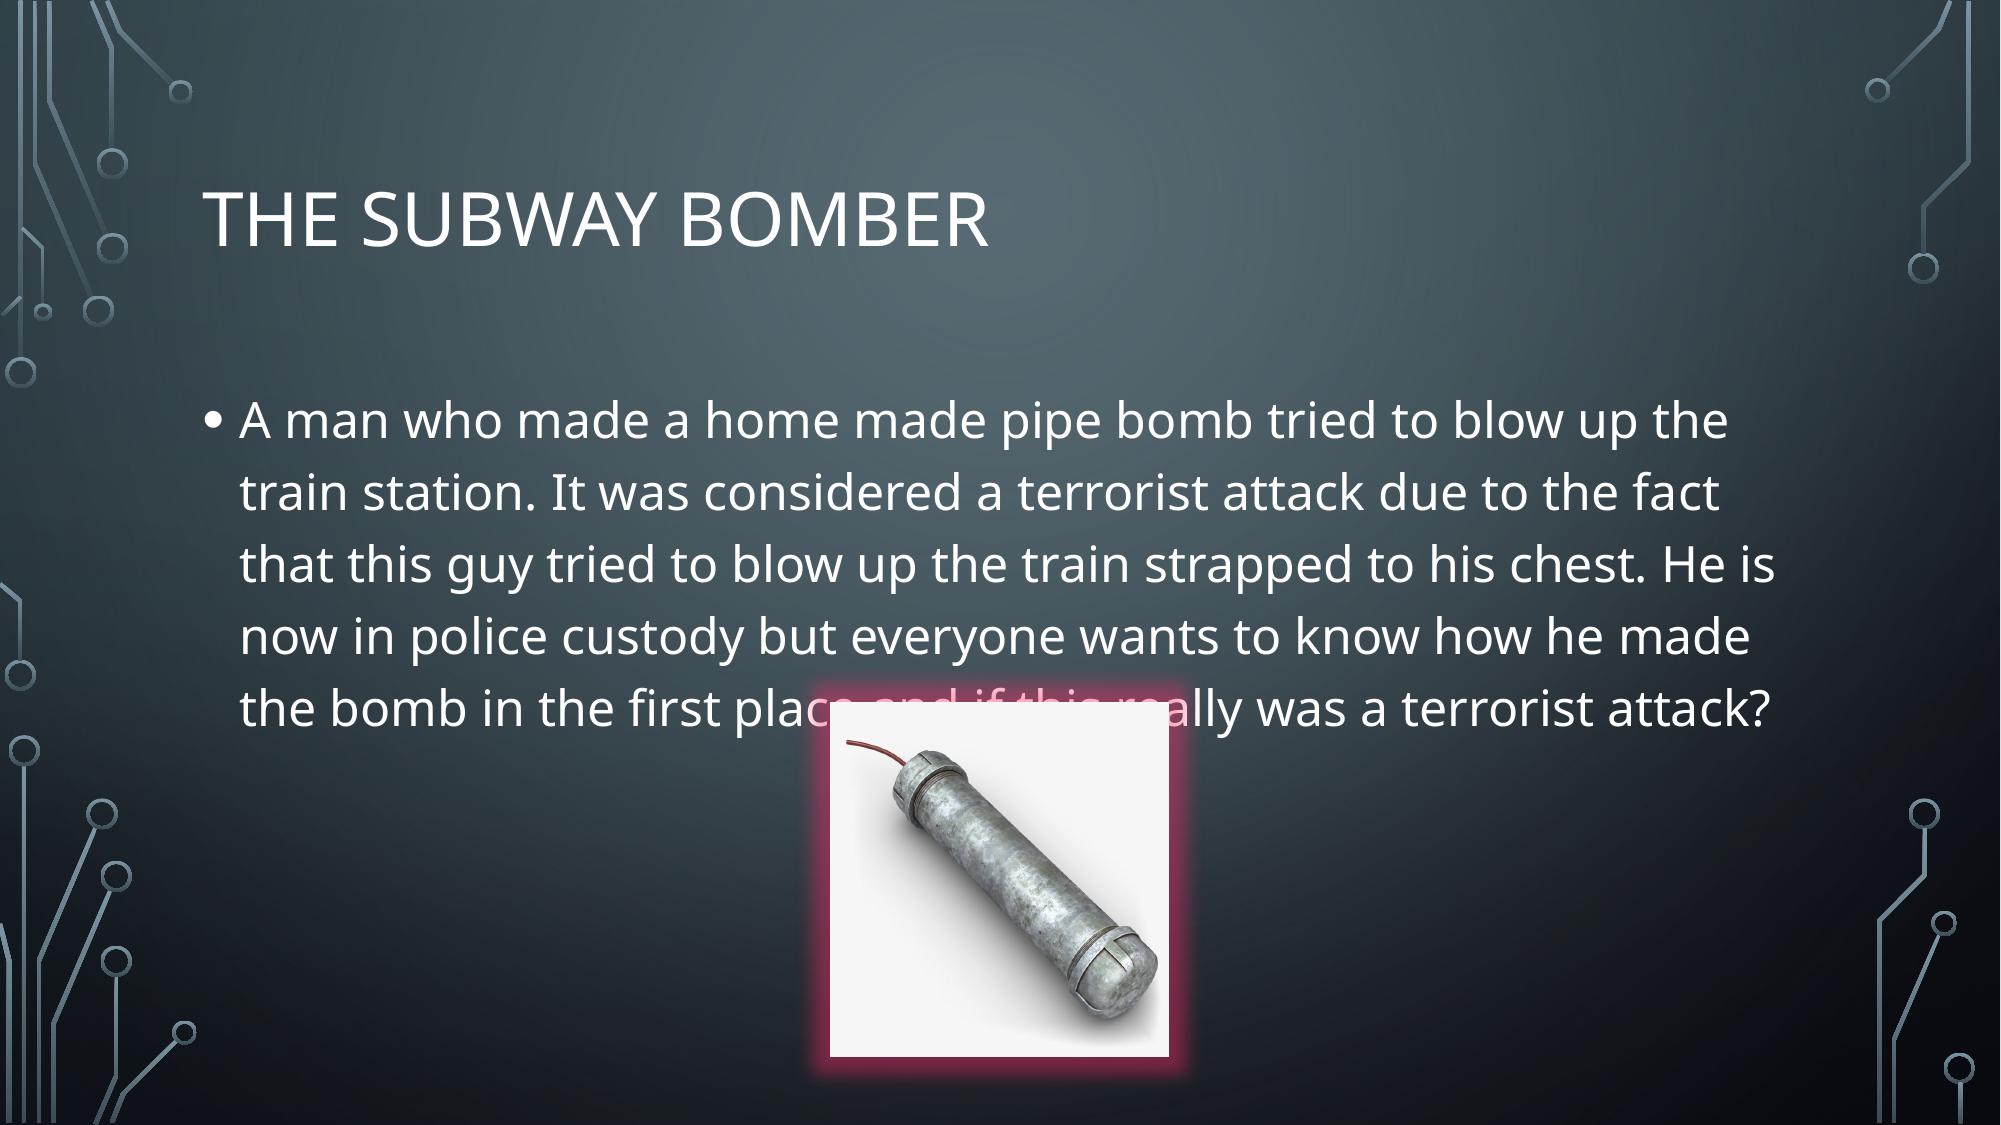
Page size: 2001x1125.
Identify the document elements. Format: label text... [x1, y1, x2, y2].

picture [830, 701, 1169, 1057]
list A man who made a home made pipe bomb tried to blow up the train station. It was considered a terrorist attack due to the fact that this guy tried to blow up the train strapped to his chest. He is now in police custody but everyone wants to know how he made the bomb in the first place and if this really was a terrorist attack? [187, 369, 1813, 950]
title The subway bomber [187, 101, 1813, 344]
